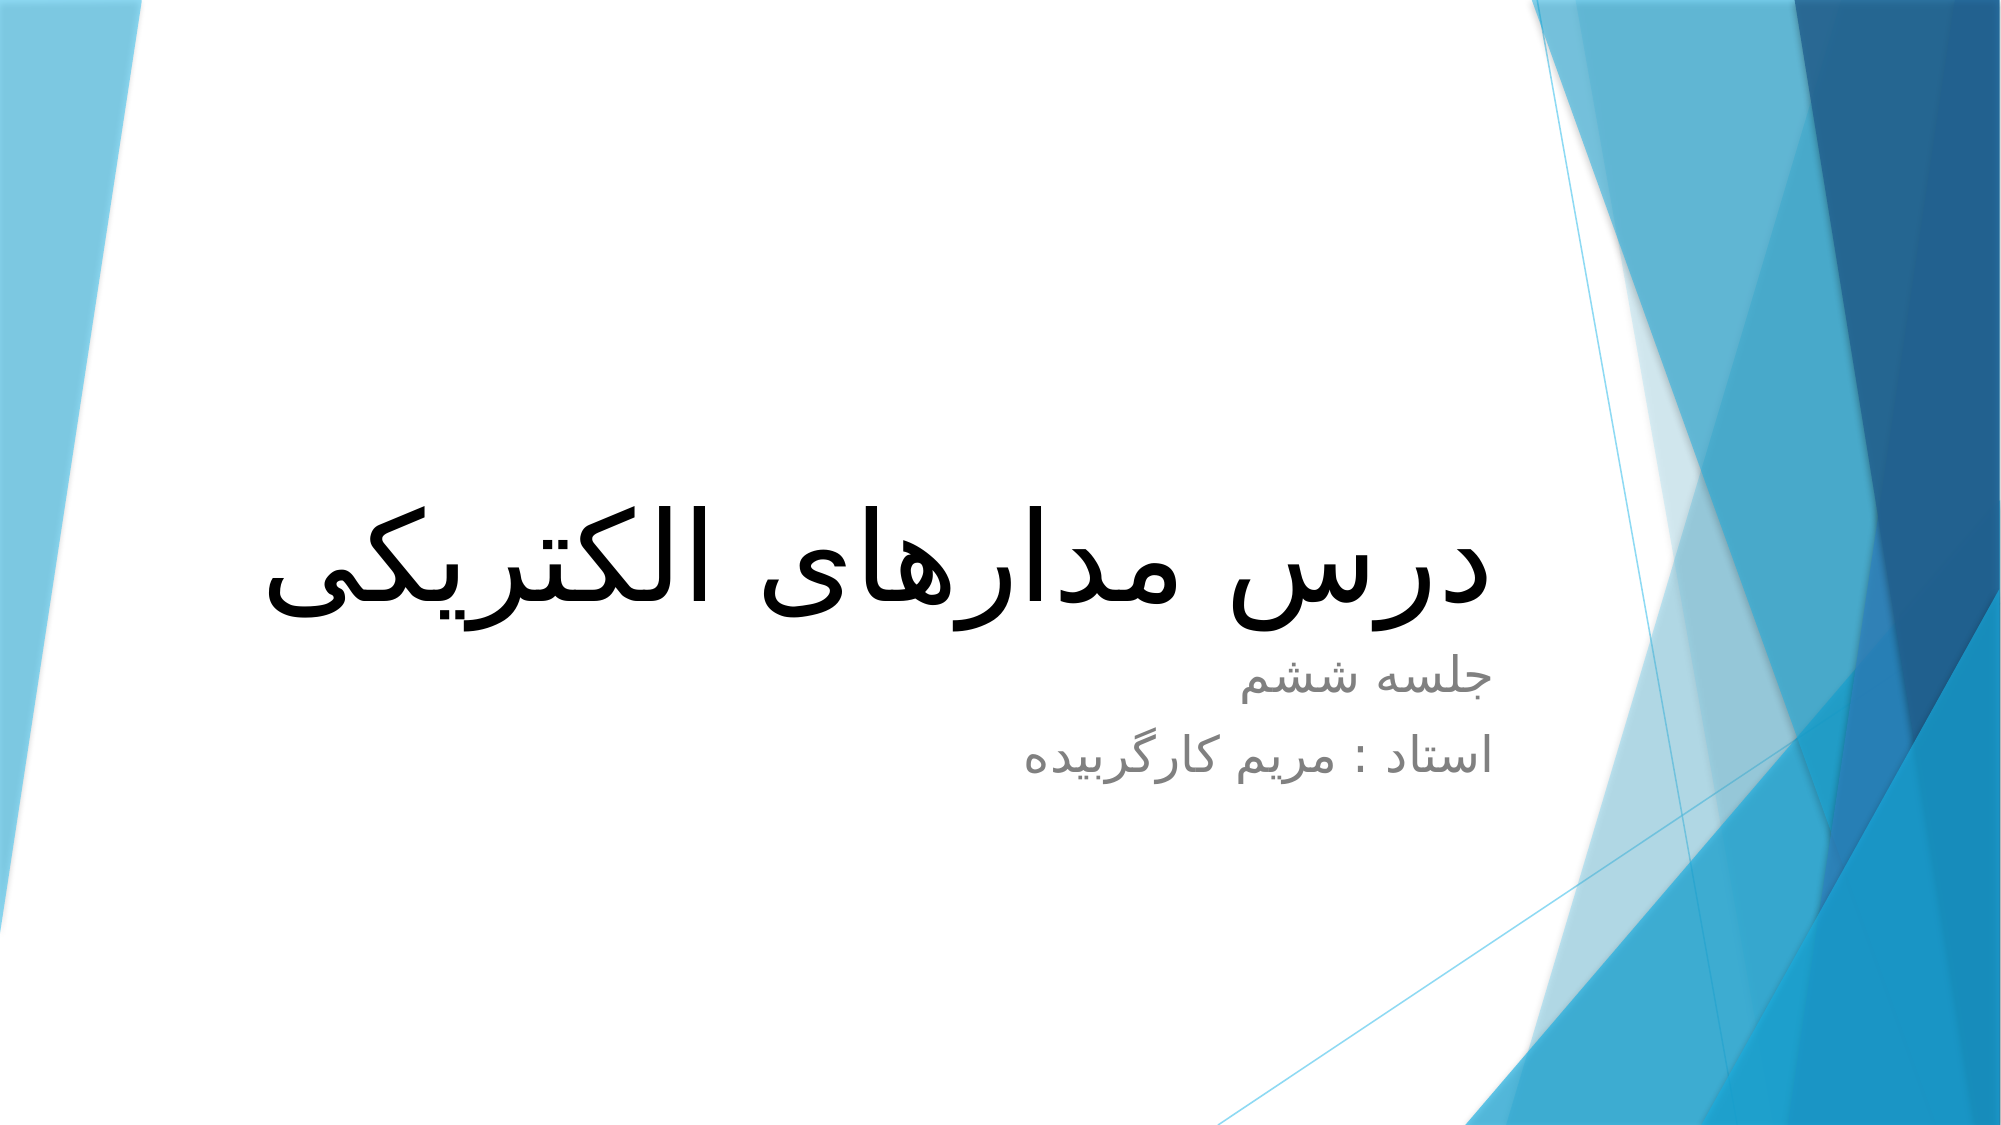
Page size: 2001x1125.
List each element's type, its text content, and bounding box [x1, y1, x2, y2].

title درس مدارهای الکتریکی [235, 364, 1510, 634]
subtitle جلسه ششم استاد : مریم کارگربیده [235, 634, 1510, 815]
